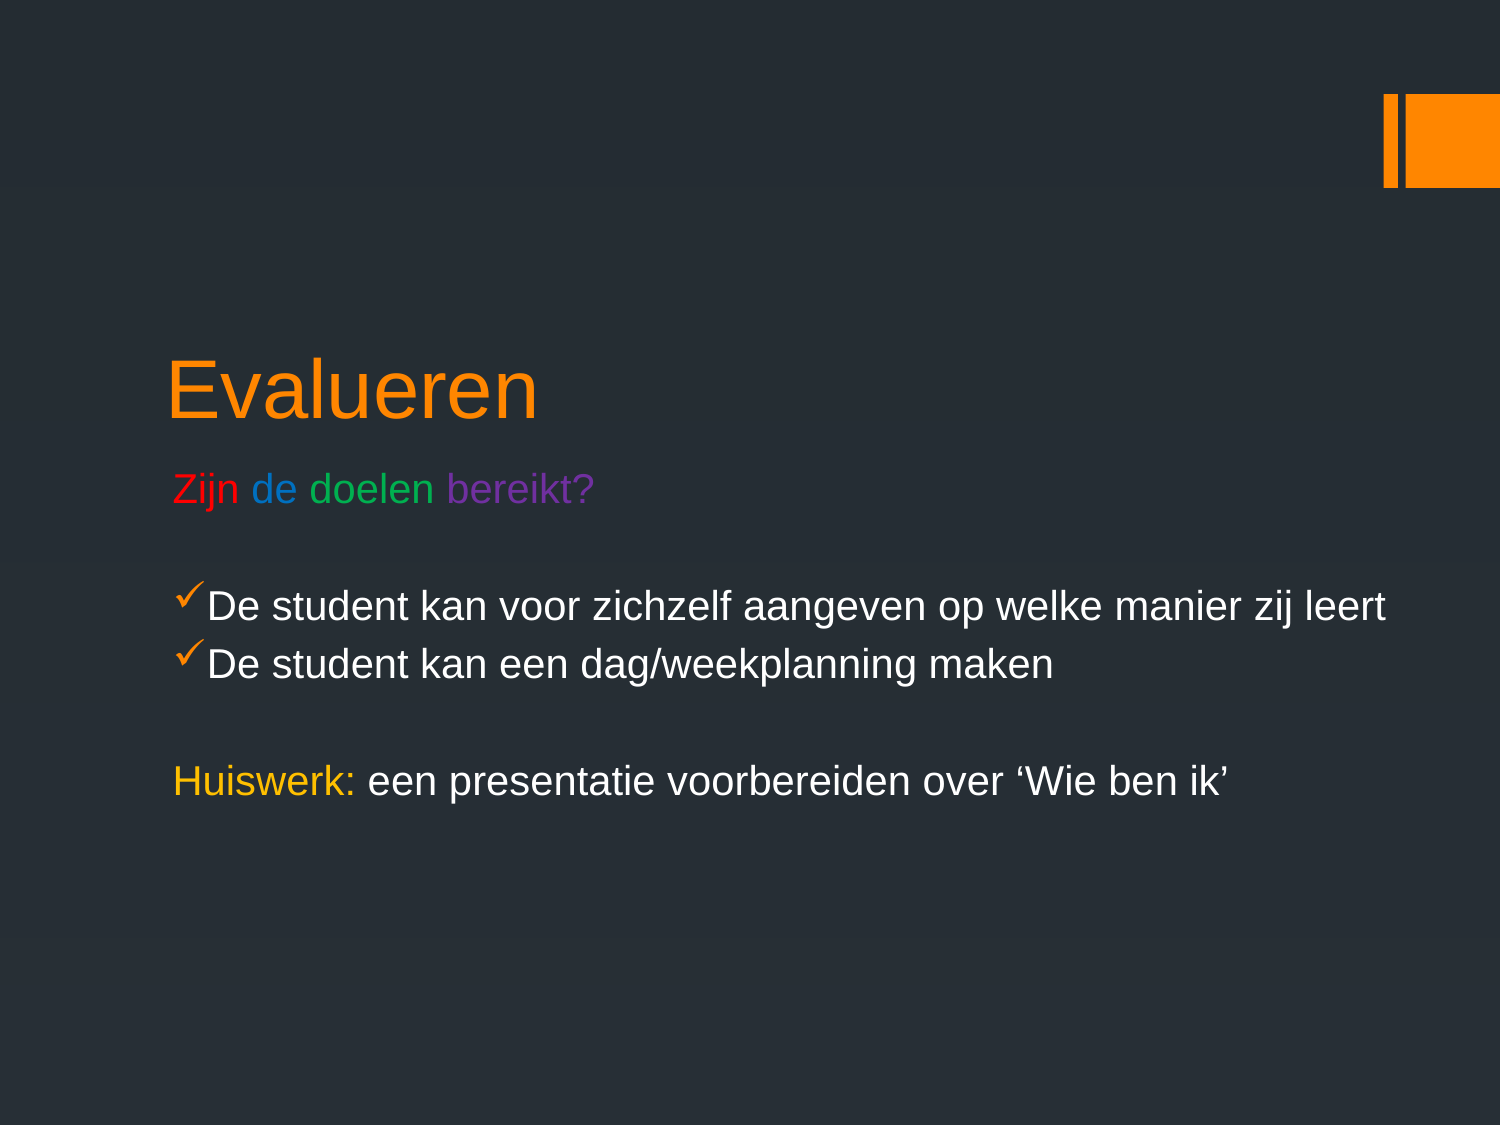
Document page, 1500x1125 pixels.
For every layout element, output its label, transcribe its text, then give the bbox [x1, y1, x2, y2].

title Evalueren [150, 253, 1350, 443]
list Zijn de doelen bereikt? De student kan voor zichzelf aangeven op welke manier zij leert De student kan een dag/weekplanning maken Huiswerk: een presentatie voorbereiden over ‘Wie ben ik’ [150, 454, 1412, 1035]
